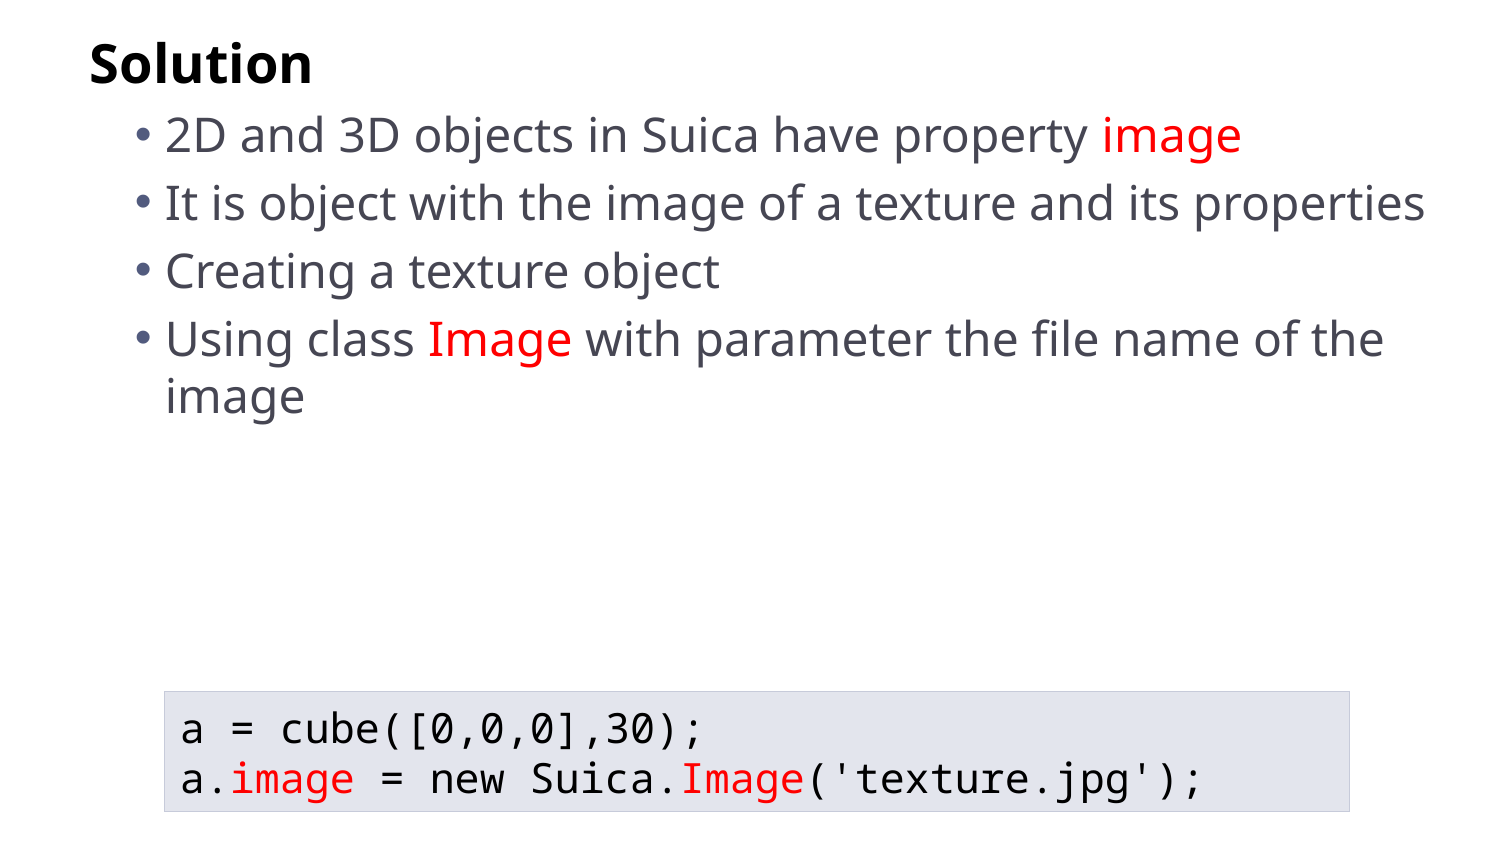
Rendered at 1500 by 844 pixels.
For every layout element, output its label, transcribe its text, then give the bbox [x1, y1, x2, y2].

list Solution 2D and 3D objects in Suica have property image It is object with the image of a texture and its properties Creating a texture object Using class Image with parameter the file name of the image [75, 21, 1475, 835]
text_box a = cube([0,0,0],30); a.image = new Suica.Image('texture.jpg'); [164, 691, 1350, 812]
